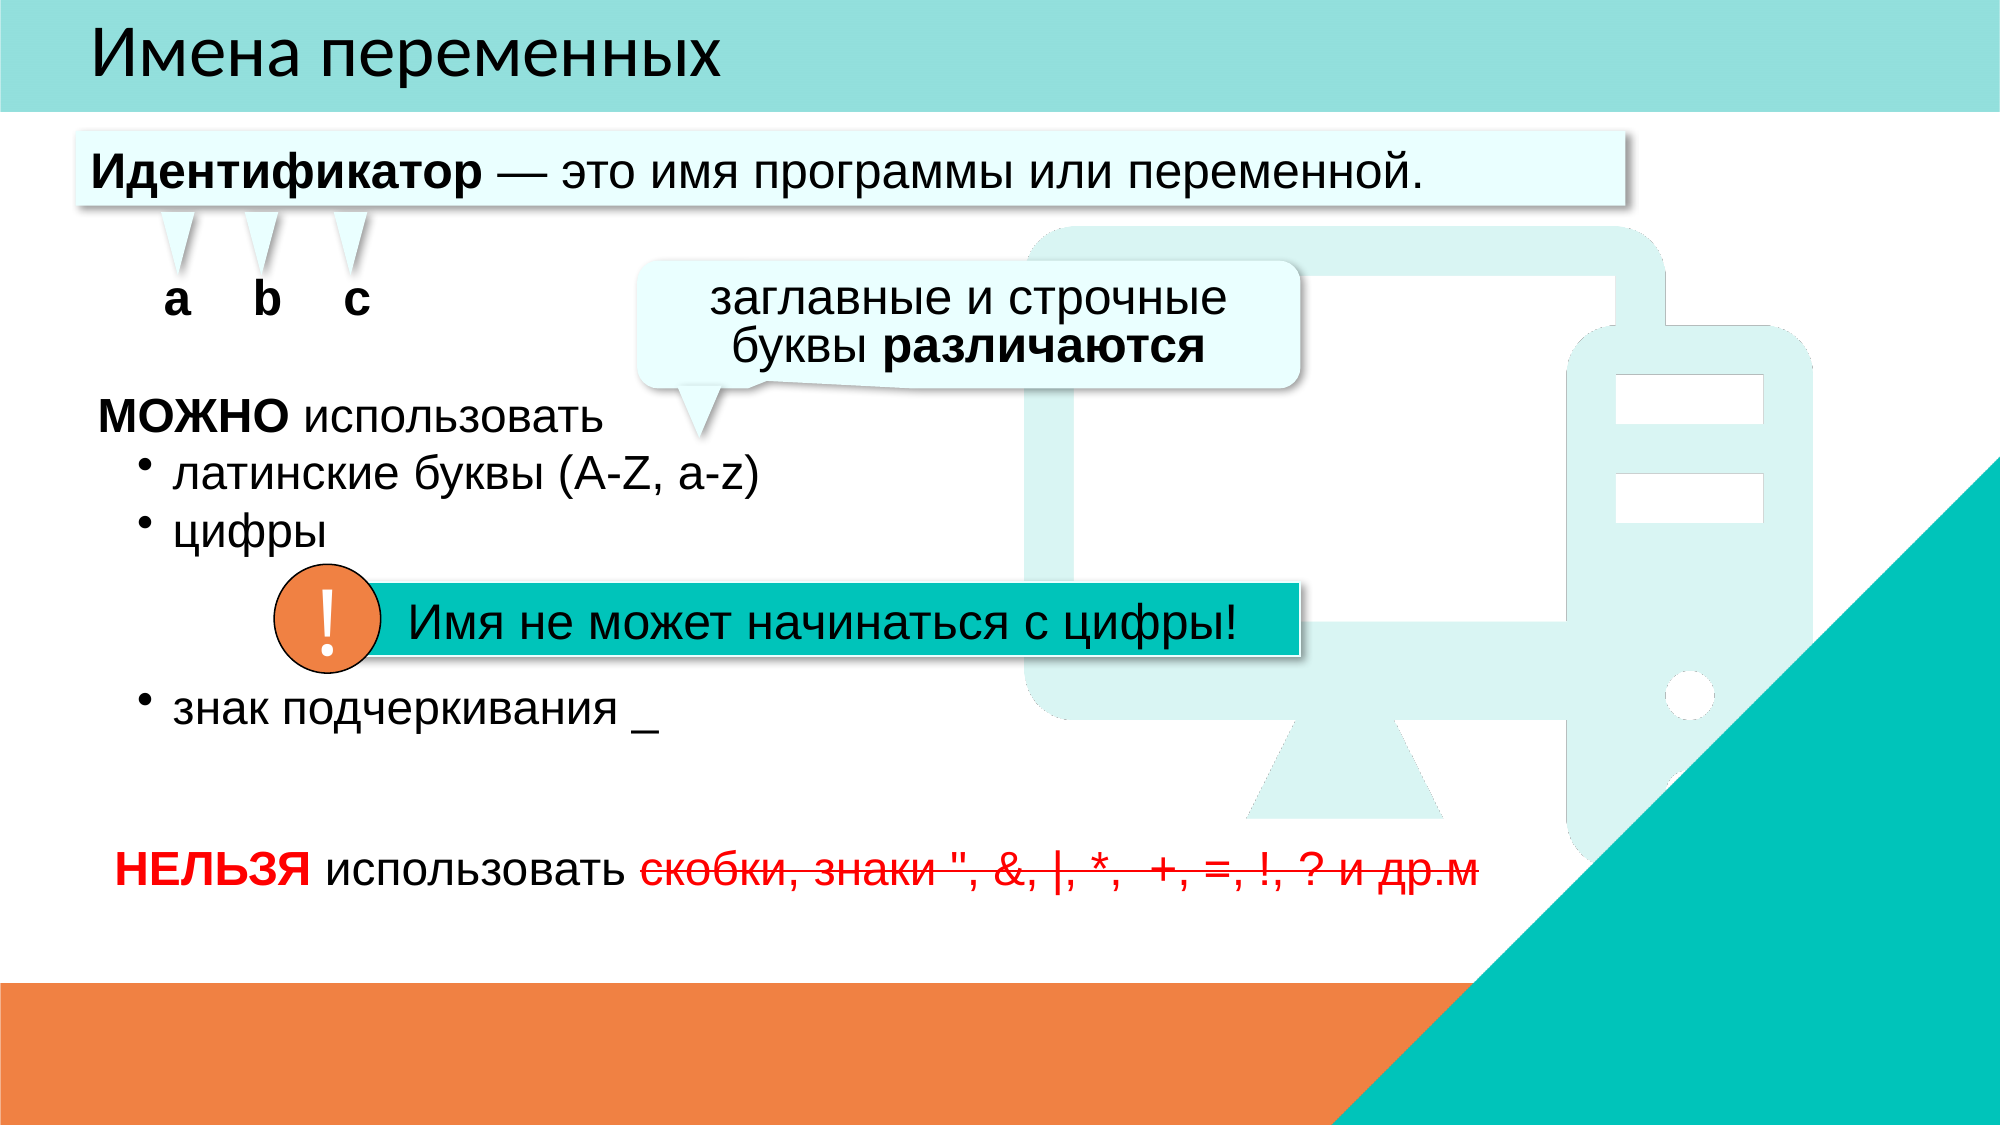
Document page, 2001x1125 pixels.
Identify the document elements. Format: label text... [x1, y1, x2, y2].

picture [0, 0, 2000, 112]
text_box [368, 177, 1665, 256]
text_box МОЖНО использовать латинские буквы (A-Z, a-z) цифры знак подчеркивания _ [82, 377, 1024, 742]
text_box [161, 212, 368, 276]
text_box НЕЛЬЗЯ использовать скобки, знаки ", &, |, *, +, =, !, ? и др.м [99, 829, 1329, 902]
text_box Идентификатор — это имя программы или переменной. [75, 130, 1626, 206]
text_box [637, 260, 1301, 438]
text_box a b c [147, 258, 433, 334]
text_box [274, 564, 1301, 674]
picture [0, 226, 2000, 1125]
